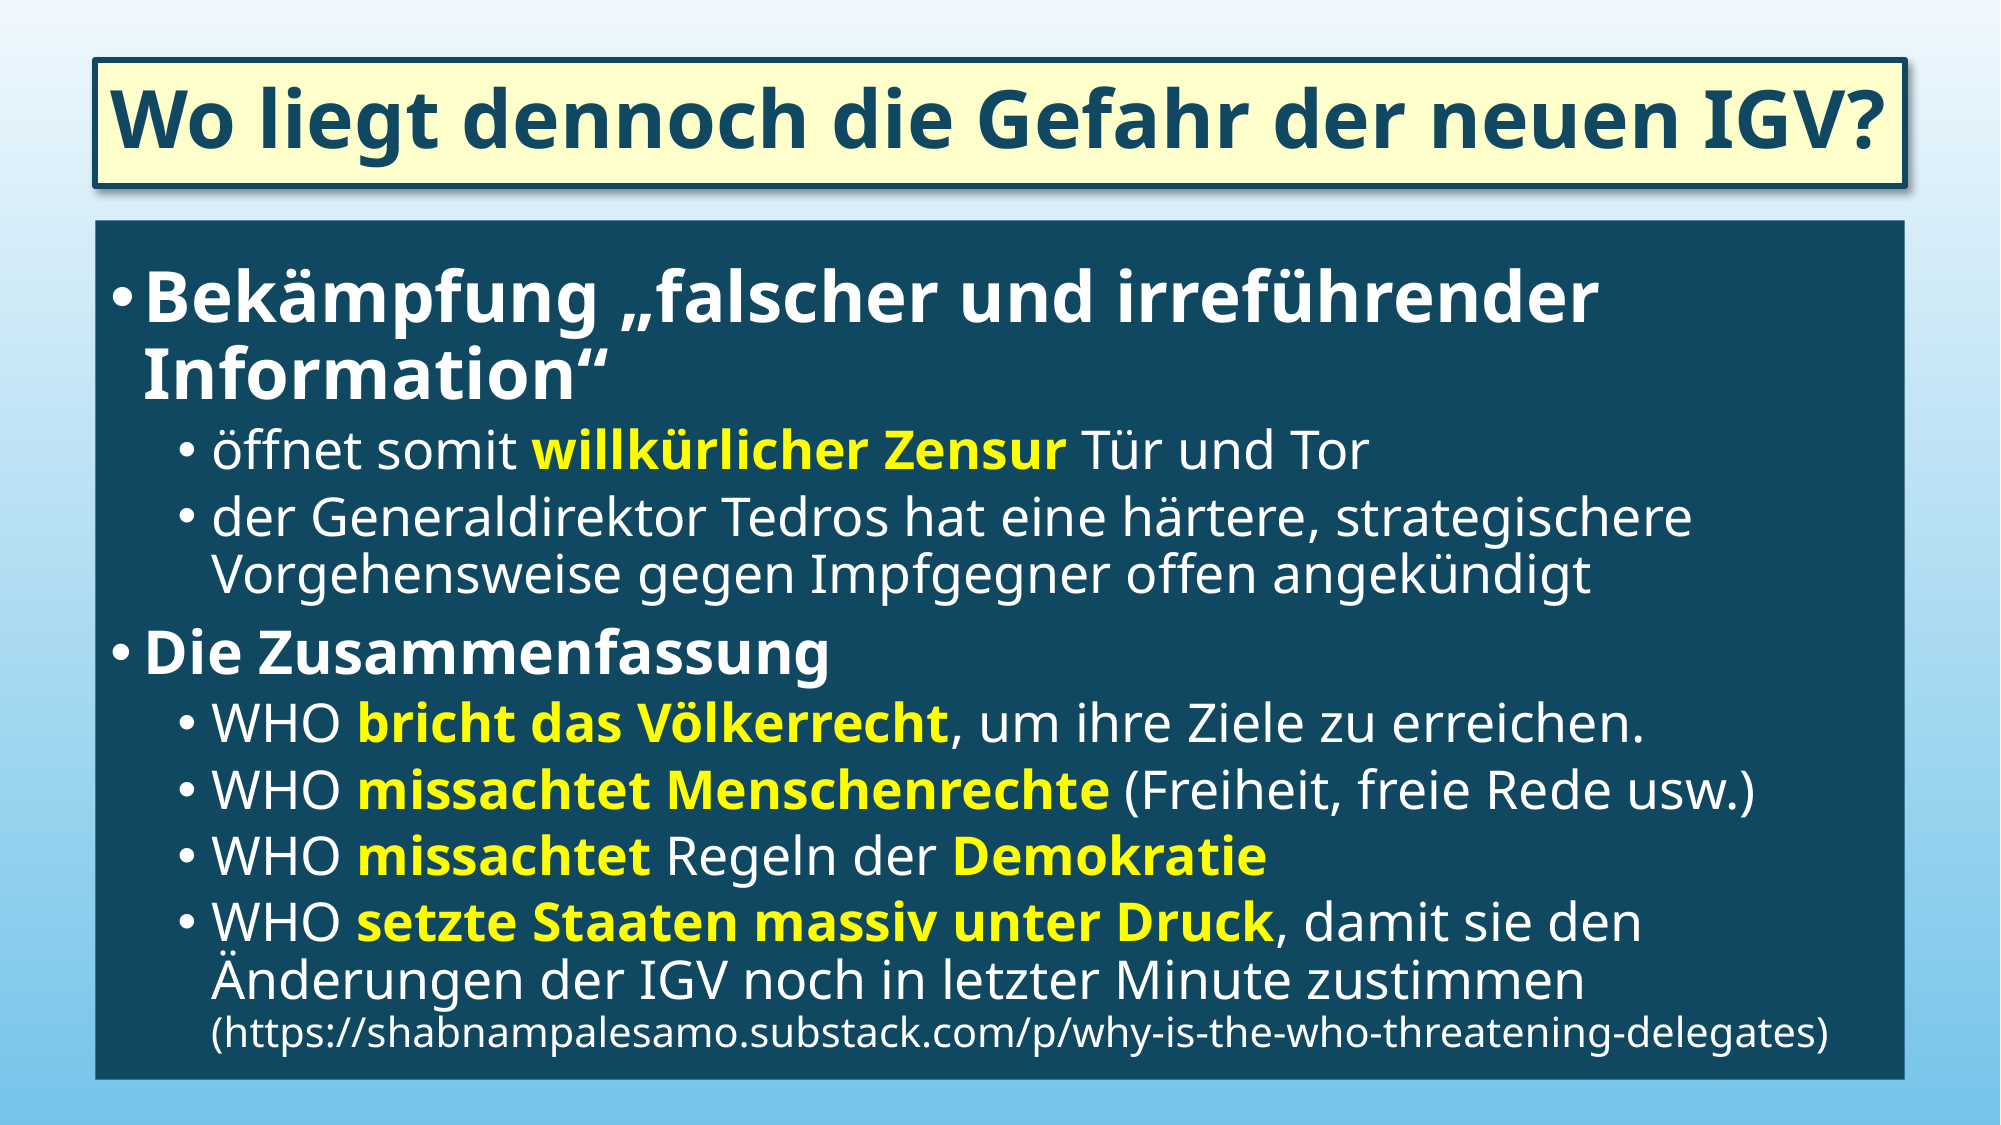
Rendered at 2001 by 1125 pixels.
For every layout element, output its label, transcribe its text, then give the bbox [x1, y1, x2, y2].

list Bekämpfung „falscher und irreführender Information“ öffnet somit willkürlicher Zensur Tür und Tor der Generaldirektor Tedros hat eine härtere, strategischere Vorgehensweise gegen Impfgegner offen angekündigt Die Zusammenfassung WHO bricht das Völkerrecht, um ihre Ziele zu erreichen. WHO missachtet Menschenrechte (Freiheit, freie Rede usw.) WHO missachtet Regeln der Demokratie WHO setzte Staaten massiv unter Druck, damit sie den Änderungen der IGV noch in letzter Minute zustimmen (https://shabnampalesamo.substack.com/p/why-is-the-who-threatening-delegates) [95, 220, 1905, 1080]
title Wo liegt dennoch die Gefahr der neuen IGV? [95, 59, 1905, 186]
